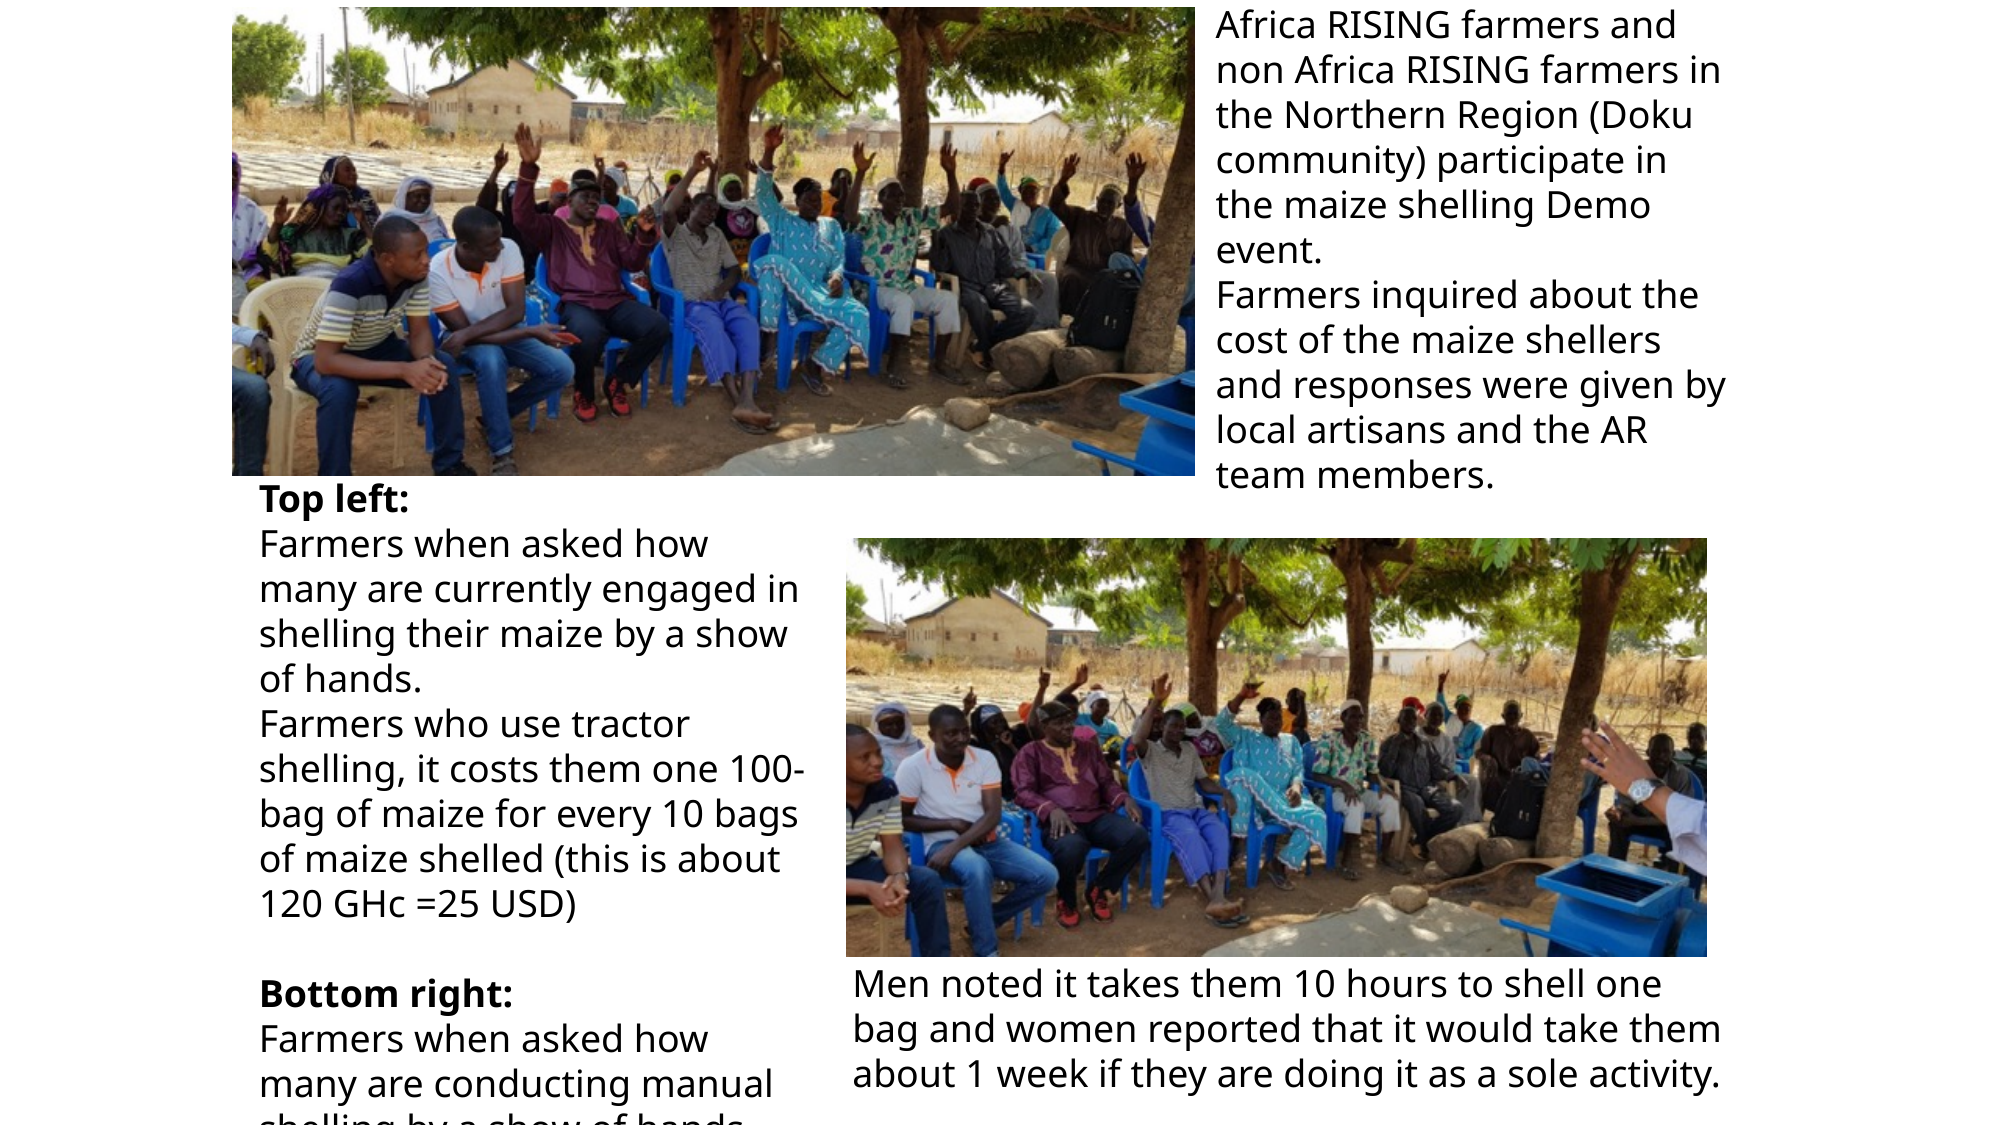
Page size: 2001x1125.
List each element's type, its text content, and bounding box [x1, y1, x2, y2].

text_box Men noted it takes them 10 hours to shell one bag and women reported that it would take them about 1 week if they are doing it as a sole activity. [837, 952, 1750, 1103]
text_box Top left: Farmers when asked how many are currently engaged in shelling their maize by a show of hands. Farmers who use tractor shelling, it costs them one 100-bag of maize for every 10 bags of maize shelled (this is about 120 GHc =25 USD) Bottom right: Farmers when asked how many are conducting manual shelling by a show of hands. [243, 476, 832, 1125]
picture [846, 538, 1707, 957]
picture [232, 7, 1195, 476]
text_box Africa RISING farmers and non Africa RISING farmers in the Northern Region (Doku community) participate in the maize shelling Demo event. Farmers inquired about the cost of the maize shellers and responses were given by local artisans and the AR team members. [1200, 0, 1750, 503]
